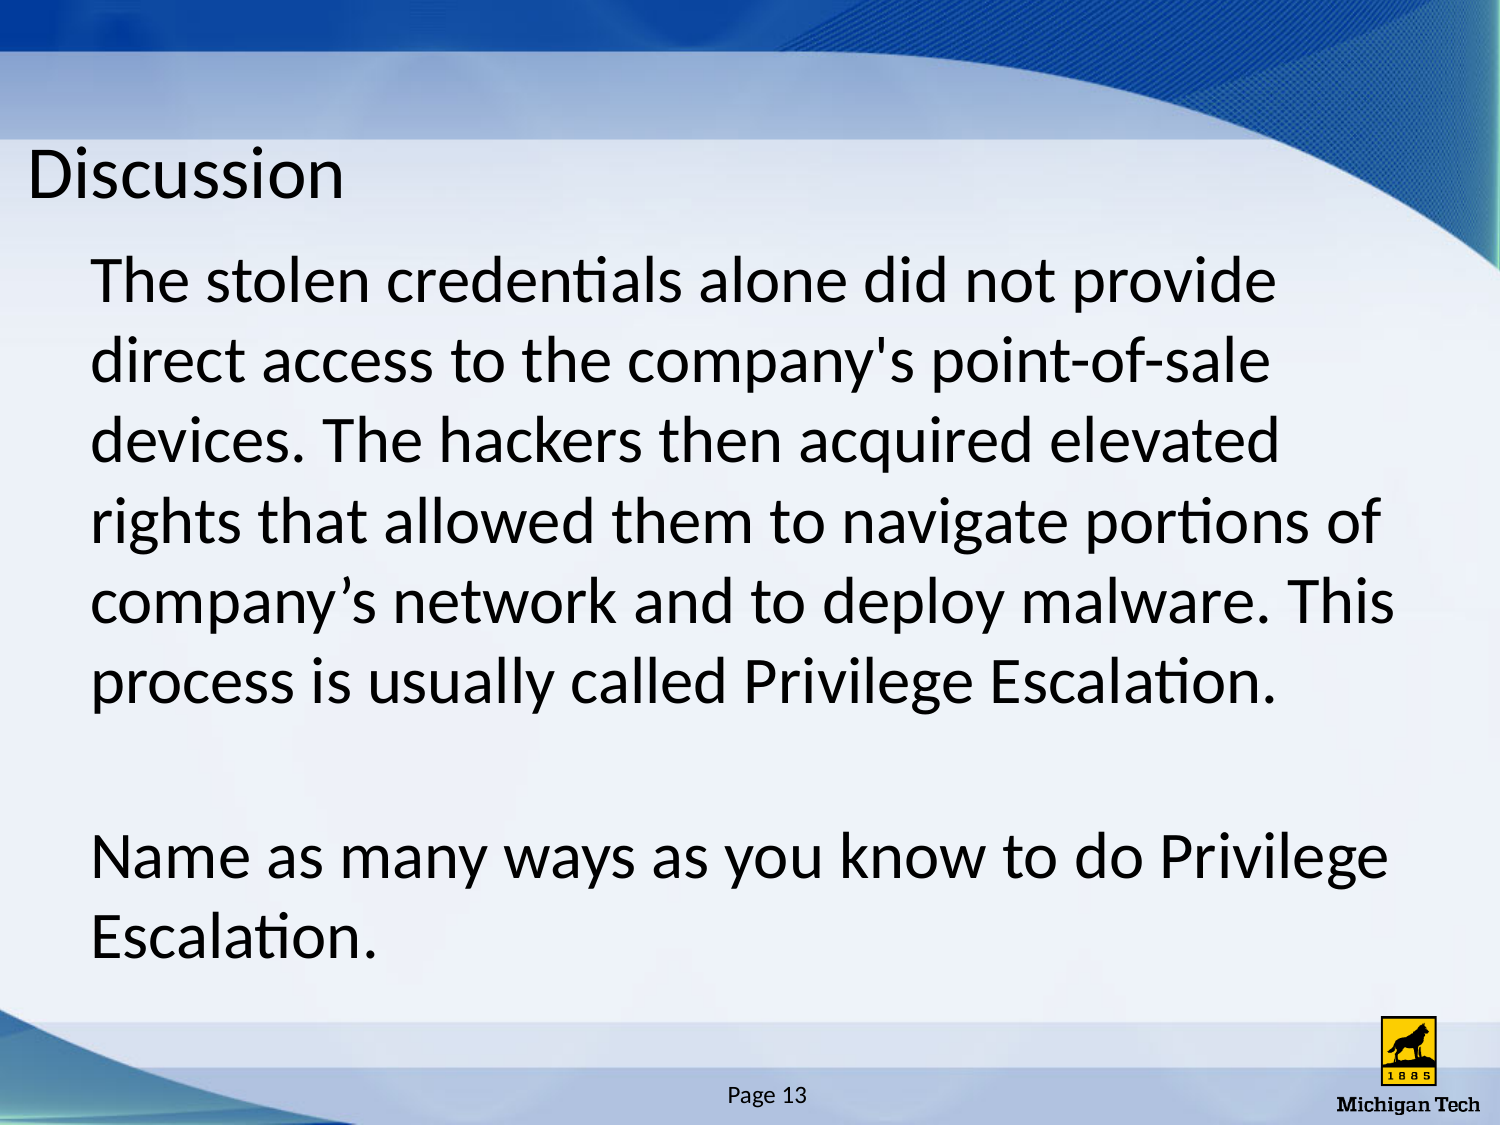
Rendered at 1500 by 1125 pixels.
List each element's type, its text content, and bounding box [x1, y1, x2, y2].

title Discussion [12, 75, 1263, 263]
list The stolen credentials alone did not provide direct access to the company's point-of-sale devices. The hackers then acquired elevated rights that allowed them to navigate portions of company’s network and to deploy malware. This process is usually called Privilege Escalation. Name as many ways as you know to do Privilege Escalation. [75, 228, 1425, 1029]
picture [0, 0, 1500, 1125]
